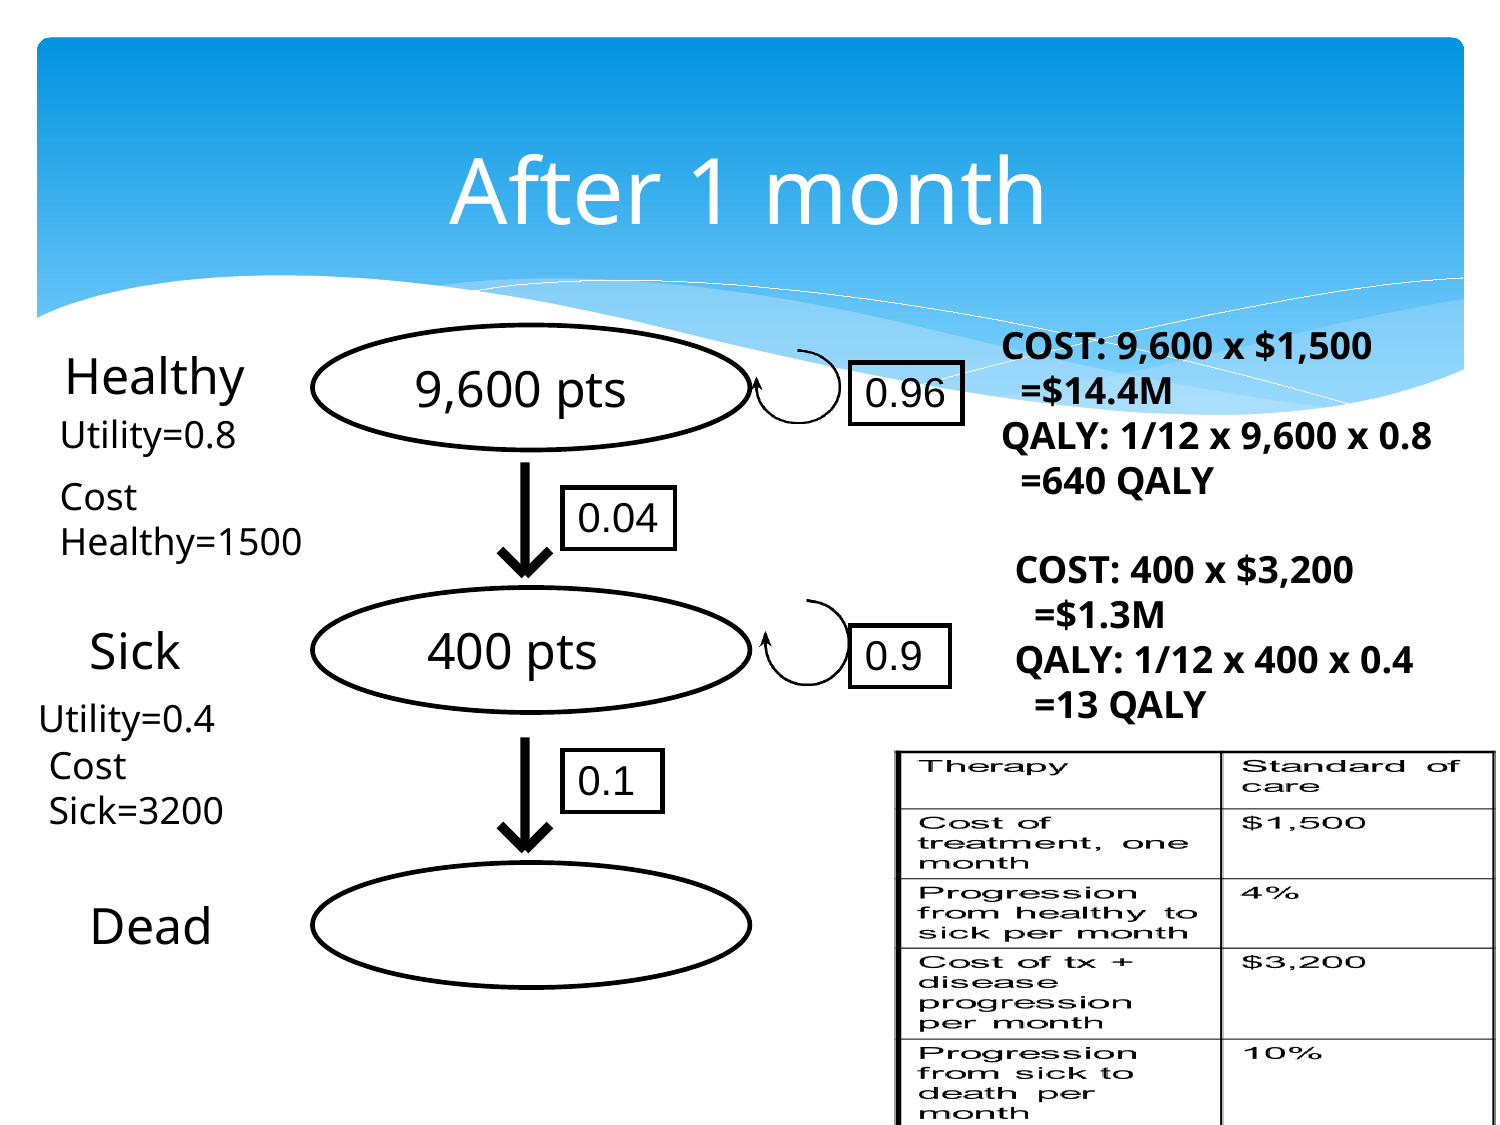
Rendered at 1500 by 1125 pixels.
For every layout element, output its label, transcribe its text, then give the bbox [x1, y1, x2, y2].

text_box Cost Sick=3200 [33, 734, 239, 840]
title After 1 month [75, 75, 1425, 300]
text_box [312, 587, 750, 713]
text_box Sick [74, 612, 288, 688]
picture [891, 750, 1500, 1125]
text_box Utility=0.8 [44, 403, 252, 464]
table_header 0.04 [565, 490, 673, 547]
table_header 0.9 [856, 628, 948, 685]
picture [759, 599, 851, 687]
table_header 0.1 [565, 752, 660, 810]
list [749, 349, 841, 425]
text_box 9,600 pts [399, 349, 700, 425]
text_box Utility=0.4 [23, 687, 231, 748]
text_box COST: 9,600 x $1,500 =$14.4M QALY: 1/12 x 9,600 x 0.8 =640 QALY [986, 314, 1500, 510]
text_box 400 pts [412, 612, 663, 688]
table_header 0.96 [852, 365, 960, 422]
text_box Cost Healthy=1500 [44, 465, 318, 571]
text_box [312, 324, 743, 451]
text_box Healthy [50, 337, 300, 413]
text_box Dead [74, 887, 238, 963]
text_box [312, 862, 750, 988]
text_box COST: 400 x $3,200 =$1.3M QALY: 1/12 x 400 x 0.4 =13 QALY [999, 539, 1463, 734]
